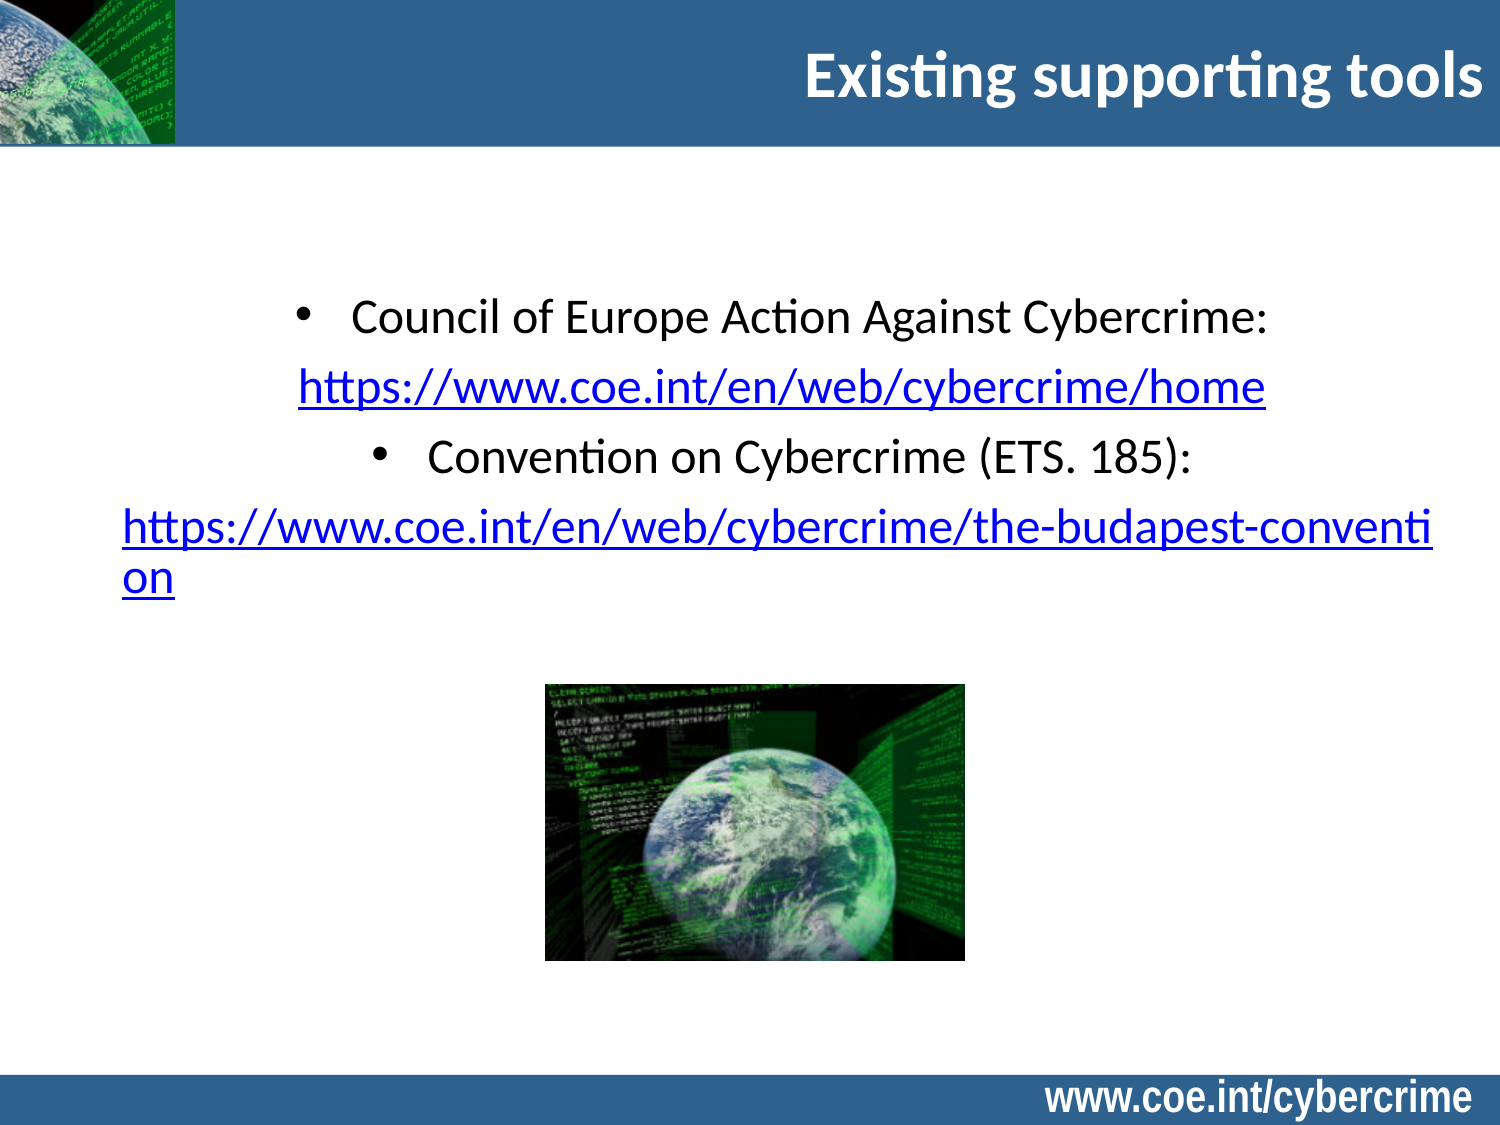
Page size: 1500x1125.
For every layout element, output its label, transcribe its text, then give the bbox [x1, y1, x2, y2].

text_box Existing supporting tools [177, 0, 1500, 149]
text_box [0, 1073, 1030, 1125]
text_box Council of Europe Action Against Cybercrime: https://www.coe.int/en/web/cybercrime/home Convention on Cybercrime (ETS. 185): https://www.coe.int/en/web/cybercrime/the-budapest-convention [107, 275, 1458, 929]
picture [0, 0, 175, 144]
text_box www.coe.int/cybercrime [1030, 1059, 1500, 1125]
picture [545, 684, 965, 962]
